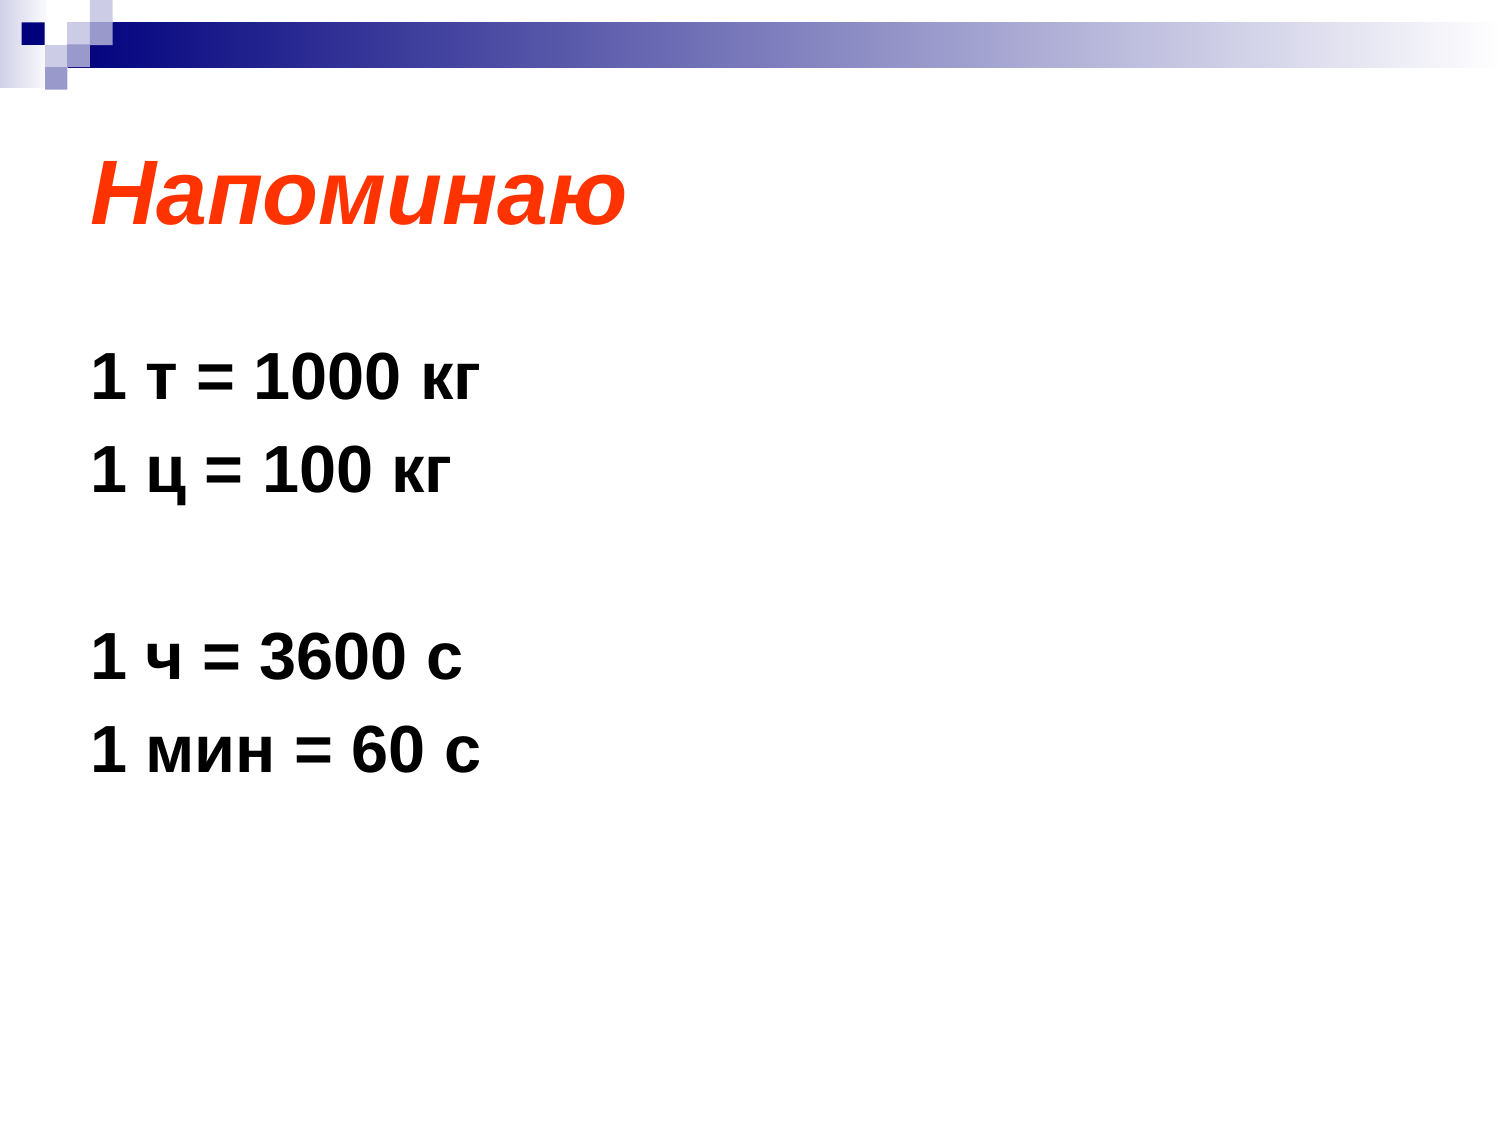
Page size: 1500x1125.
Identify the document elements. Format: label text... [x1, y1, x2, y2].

list 1 т = 1000 кг 1 ц = 100 кг 1 ч = 3600 с 1 мин = 60 с [75, 324, 1425, 1083]
title Напоминаю [75, 75, 1425, 300]
